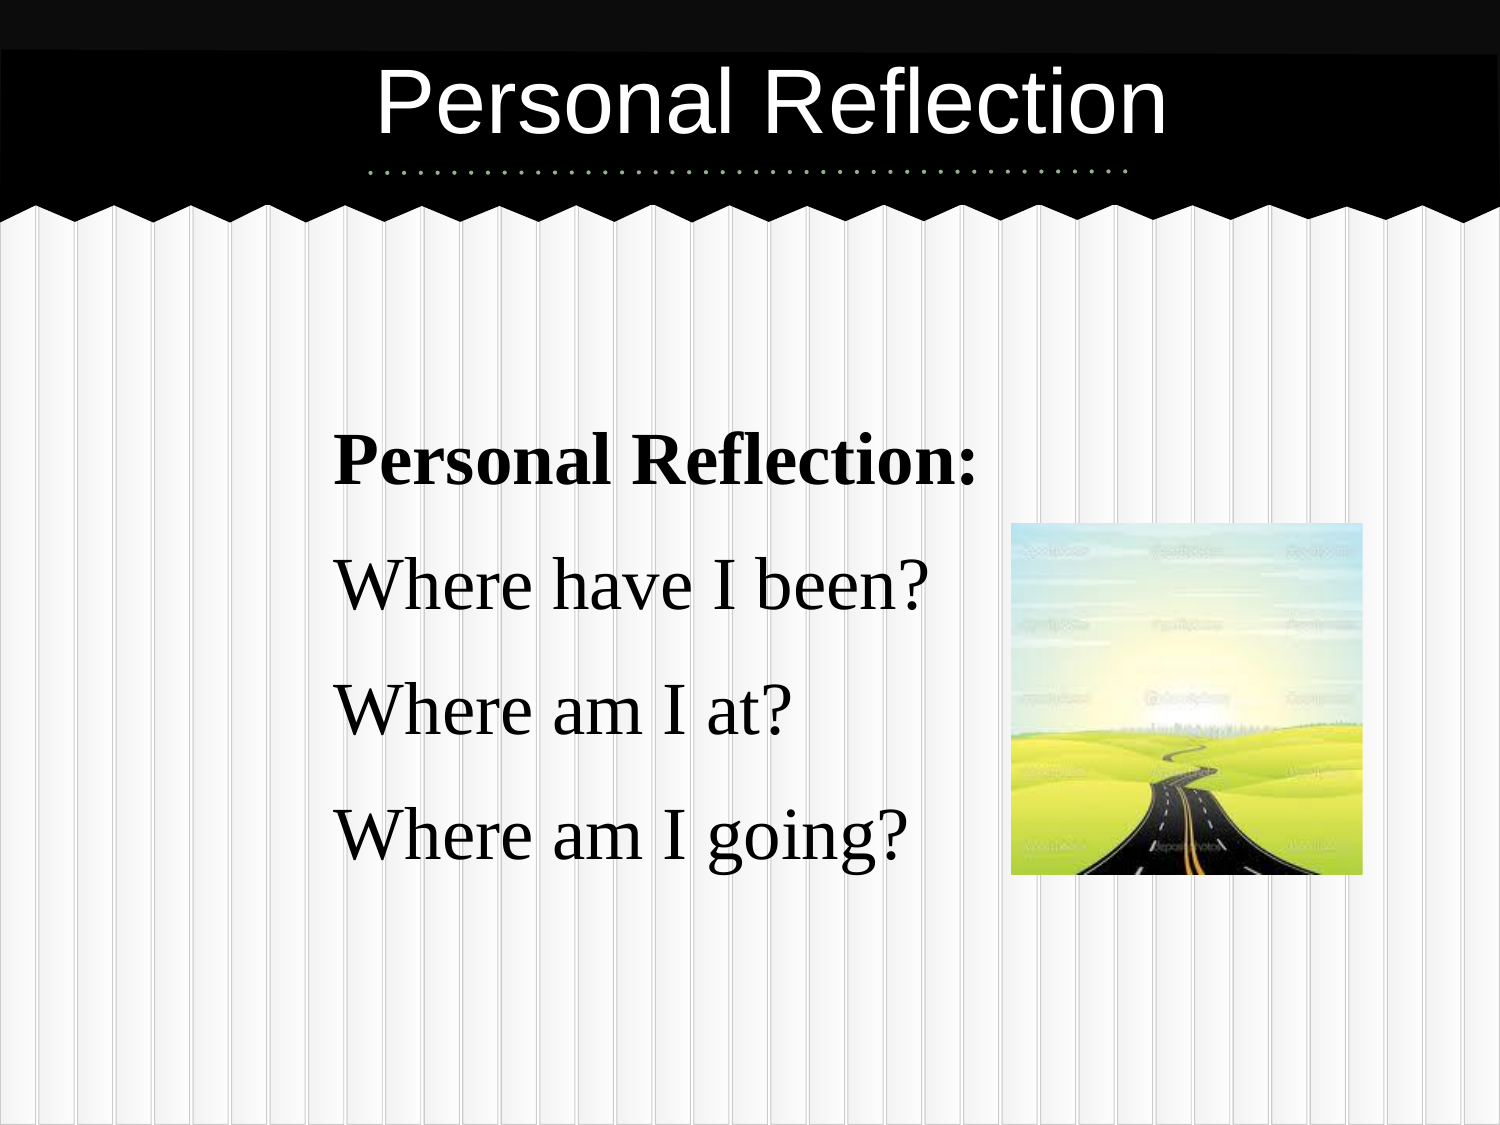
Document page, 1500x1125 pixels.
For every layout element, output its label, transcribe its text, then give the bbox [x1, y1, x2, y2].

title Personal Reflection [75, 2, 1425, 191]
text_box [1011, 523, 1363, 875]
text_box Personal Reflection: Where have I been? Where am I at? Where am I going? [319, 413, 1261, 906]
